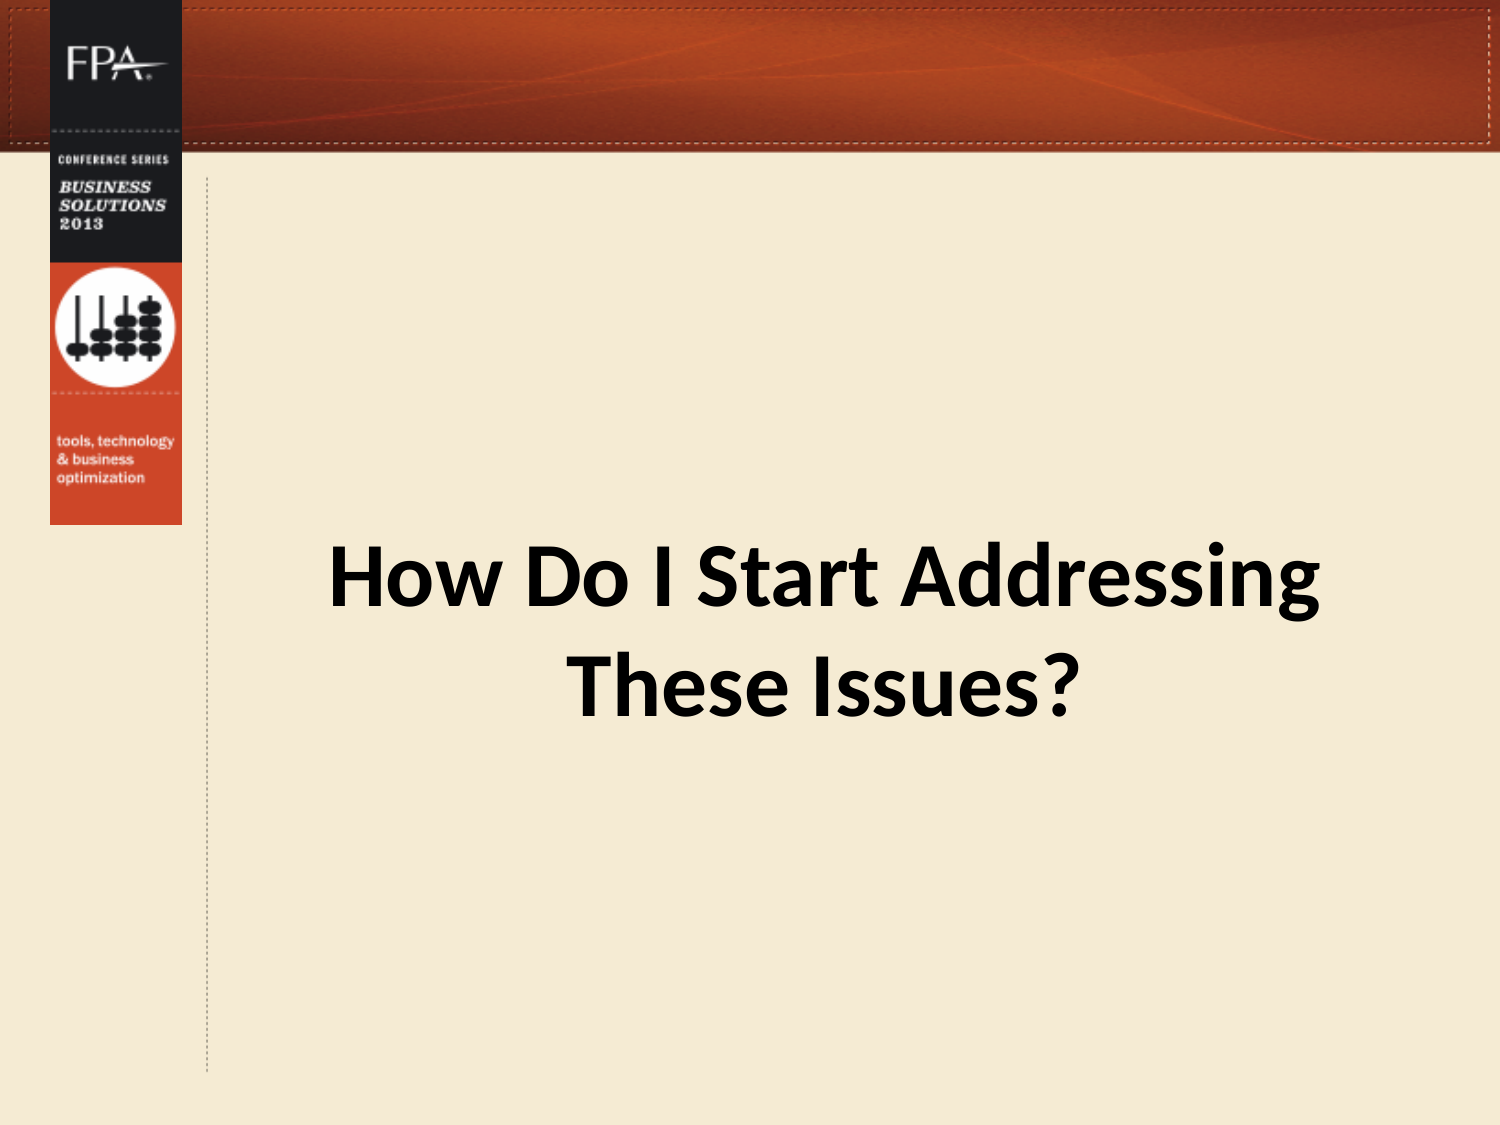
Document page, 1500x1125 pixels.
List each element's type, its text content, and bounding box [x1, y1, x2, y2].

title How Do I Start Addressing These Issues? [262, 212, 1388, 1038]
picture [0, 0, 1500, 1125]
